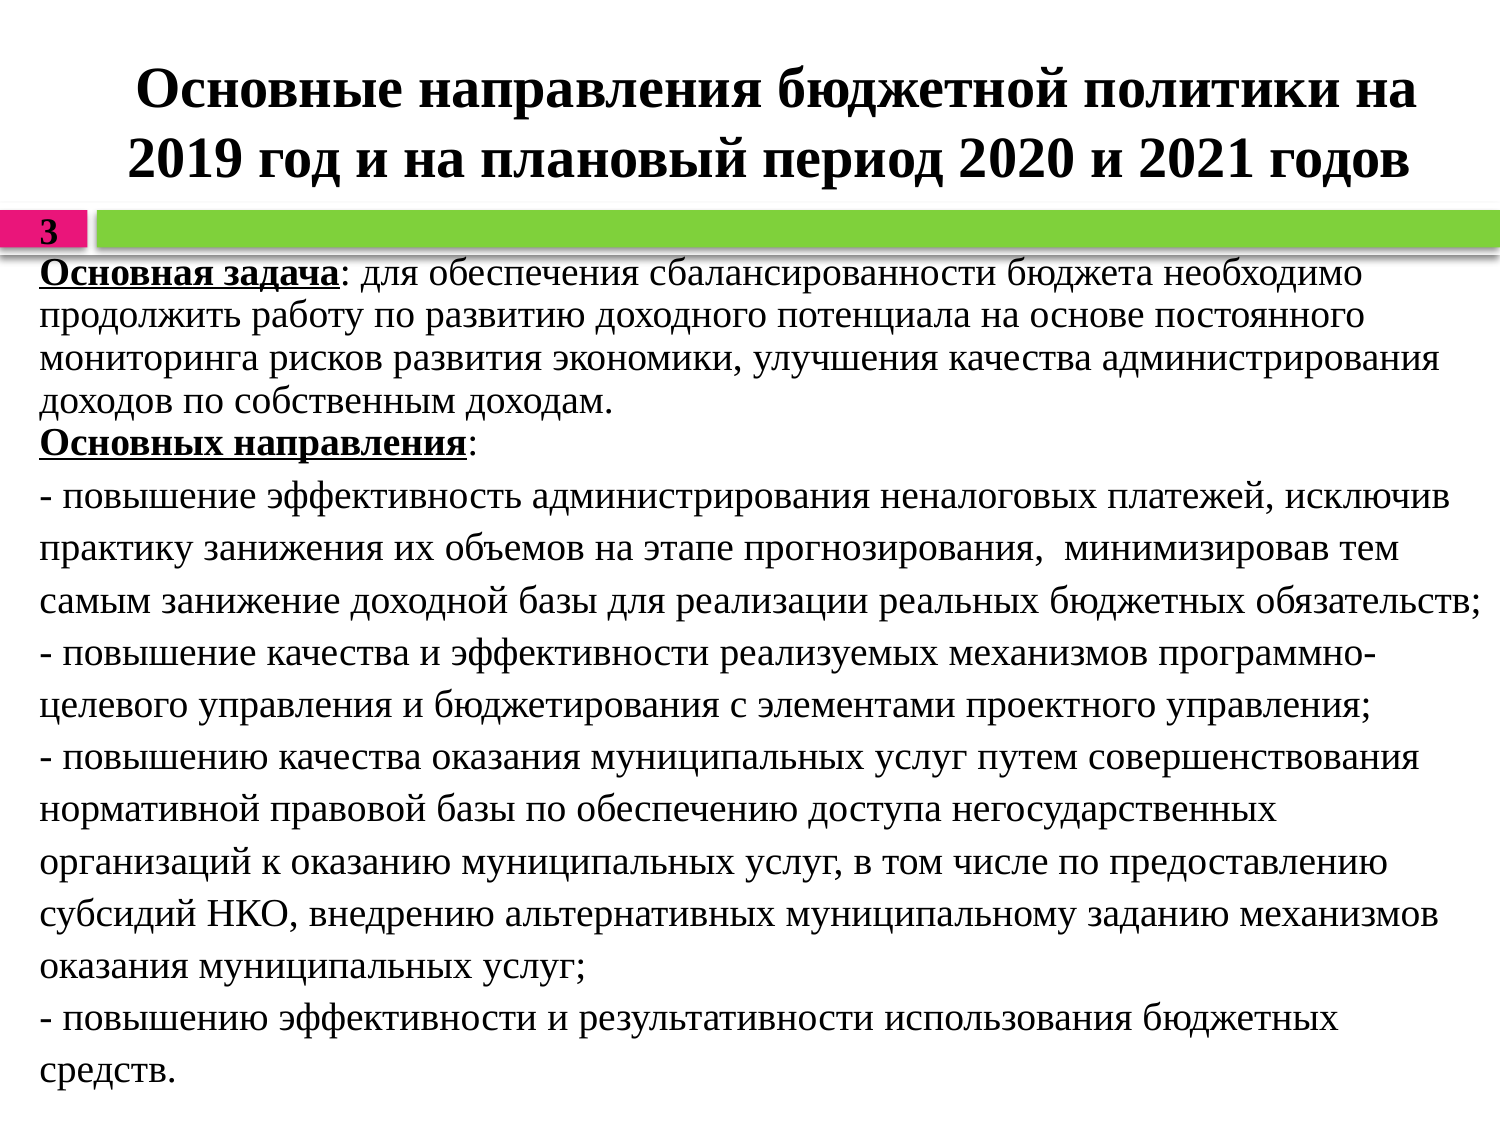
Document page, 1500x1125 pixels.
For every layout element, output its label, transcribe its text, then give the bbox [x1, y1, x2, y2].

title Основные направления бюджетной политики на 2019 год и на плановый период 2020 и 2021 годов [100, 37, 1438, 200]
list Основная задача: для обеспечения сбалансированности бюджета необходимо продолжить работу по развитию доходного потенциала на основе постоянного мониторинга рисков развития экономики, улучшения качества администрирования доходов по собственным доходам. Основных направления: - повышение эффективность администрирования неналоговых платежей, исключив практику занижения их объемов на этапе прогнозирования, минимизировав тем самым занижение доходной базы для реализации реальных бюджетных обязательств; - повышение качества и эффективности реализуемых механизмов программно-целевого управления и бюджетирования с элементами проектного управления; - повышению качества оказания муниципальных услуг путем совершенствования нормативной правовой базы по обеспечению доступа негосударственных организаций к оказанию муниципальных услуг, в том числе по предоставлению субсидий НКО, внедрению альтернативных муниципальному заданию механизмов оказания муниципальных услуг; - повышению эффективности и результативности использования бюджетных средств. [24, 243, 1500, 1040]
text_box 3 [24, 199, 74, 243]
